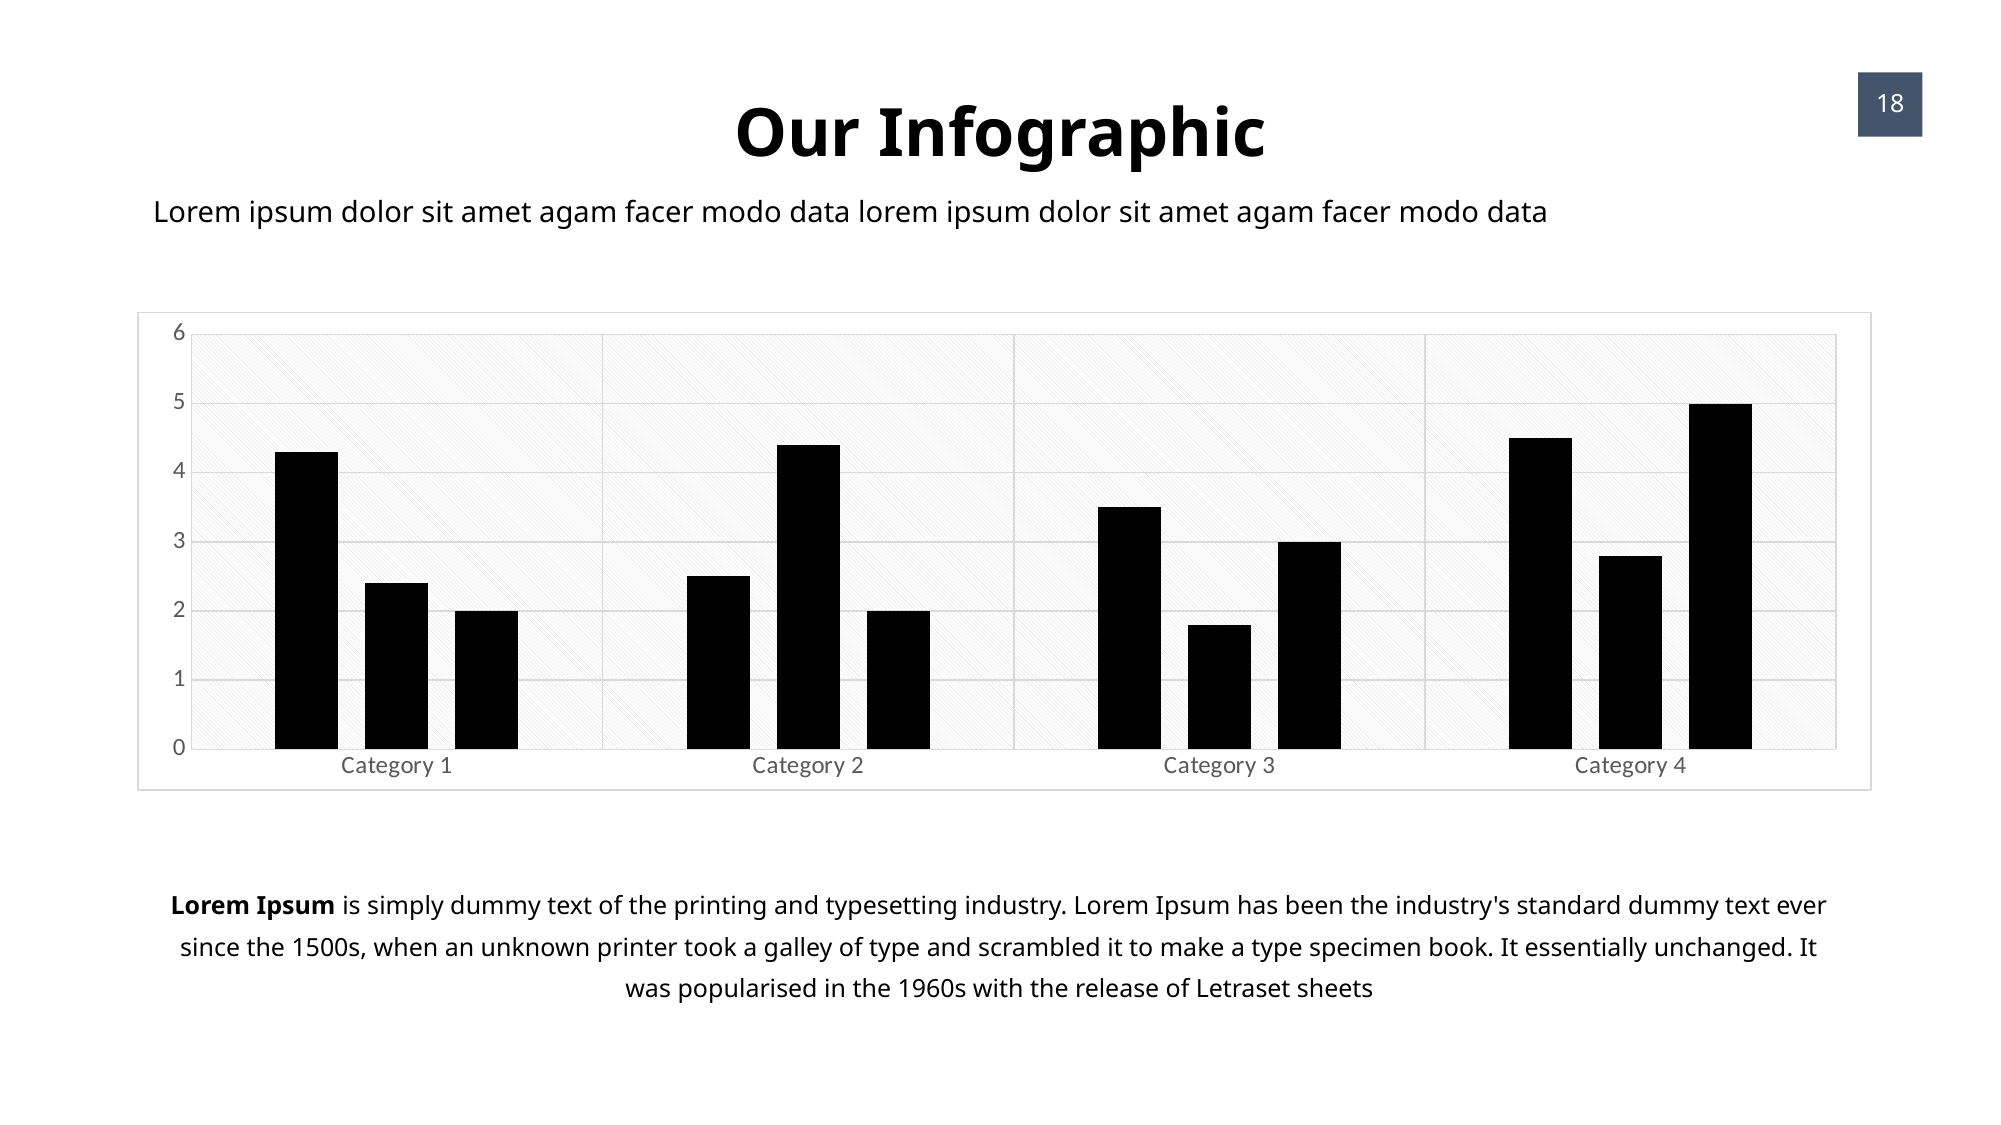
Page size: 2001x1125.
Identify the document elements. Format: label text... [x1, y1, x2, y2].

chart [137, 311, 1872, 791]
slide_number 18 [1864, 78, 1927, 130]
text_box Lorem Ipsum is simply dummy text of the printing and typesetting industry. Lorem Ipsum has been the industry's standard dummy text ever since the 1500s, when an unknown printer took a galley of type and scrambled it to make a type specimen book. It essentially unchanged. It was popularised in the 1960s with the release of Letraset sheets [141, 870, 1859, 1011]
subtitle Lorem ipsum dolor sit amet agam facer modo data lorem ipsum dolor sit amet agam facer modo data [138, 191, 1864, 227]
title Our Infographic [138, 78, 1864, 191]
